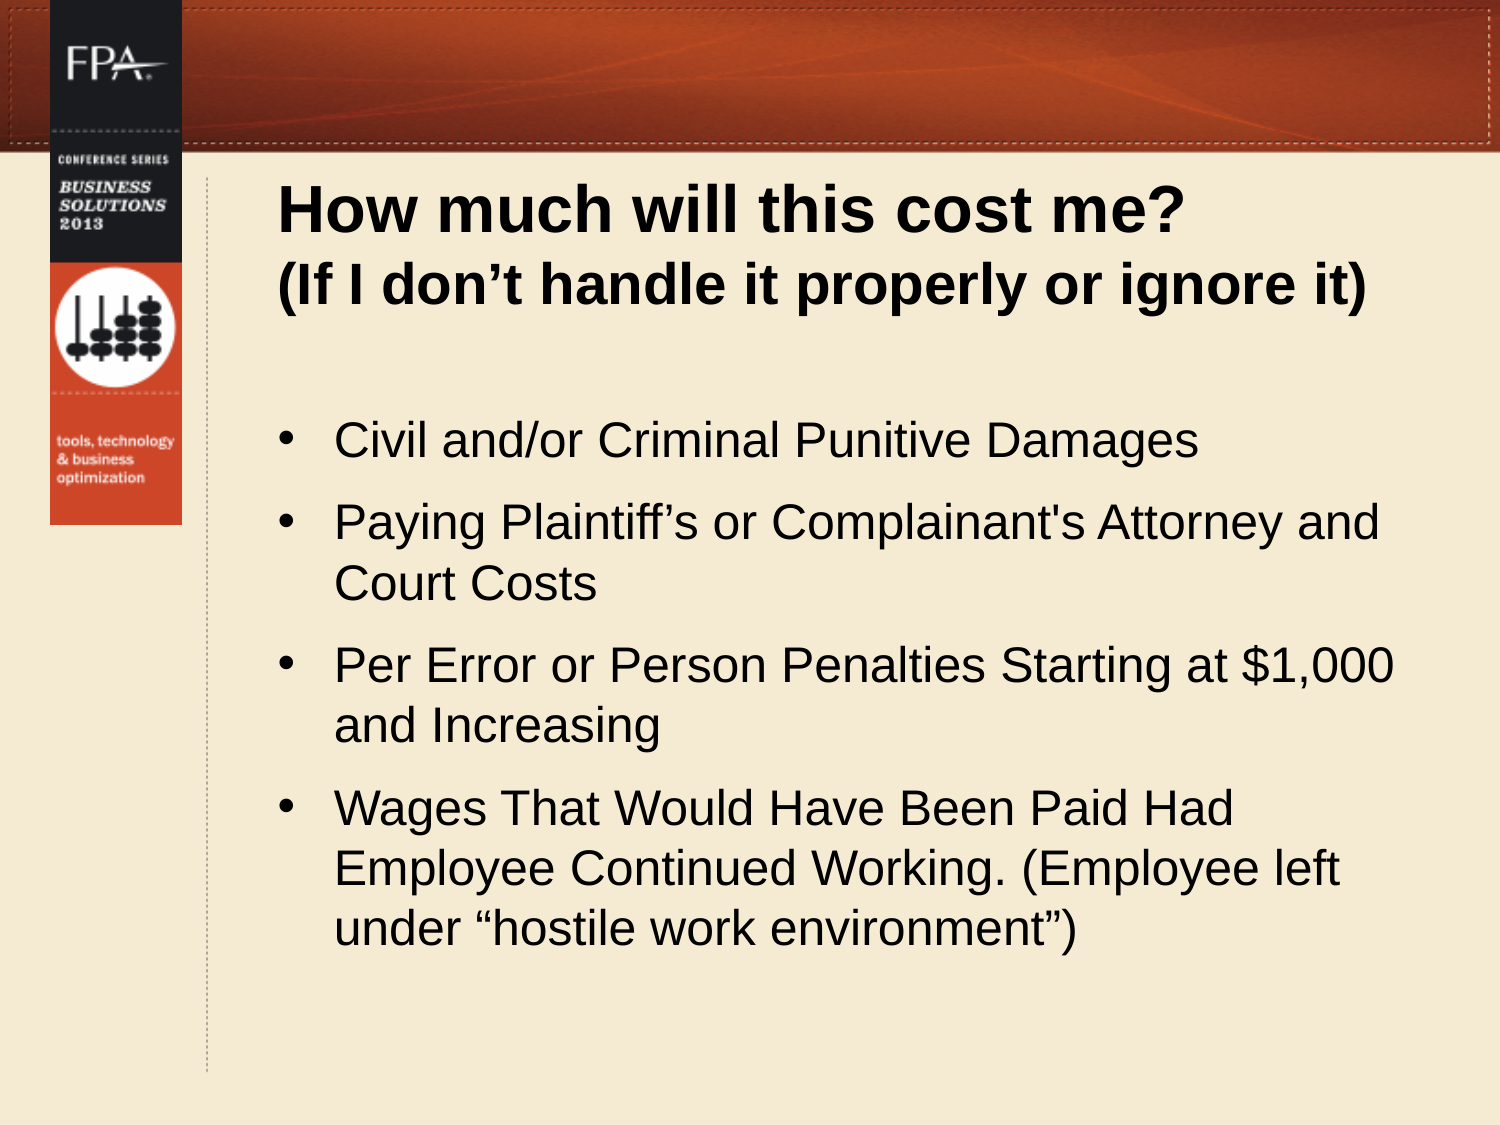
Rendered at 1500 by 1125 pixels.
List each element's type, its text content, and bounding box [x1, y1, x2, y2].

title How much will this cost me? (If I don’t handle it properly or ignore it) [262, 162, 1426, 351]
list Civil and/or Criminal Punitive Damages Paying Plaintiff’s or Complainant's Attorney and Court Costs Per Error or Person Penalties Starting at $1,000 and Increasing Wages That Would Have Been Paid Had Employee Continued Working. (Employee left under “hostile work environment”) [262, 399, 1425, 1055]
picture [0, 0, 1500, 1125]
